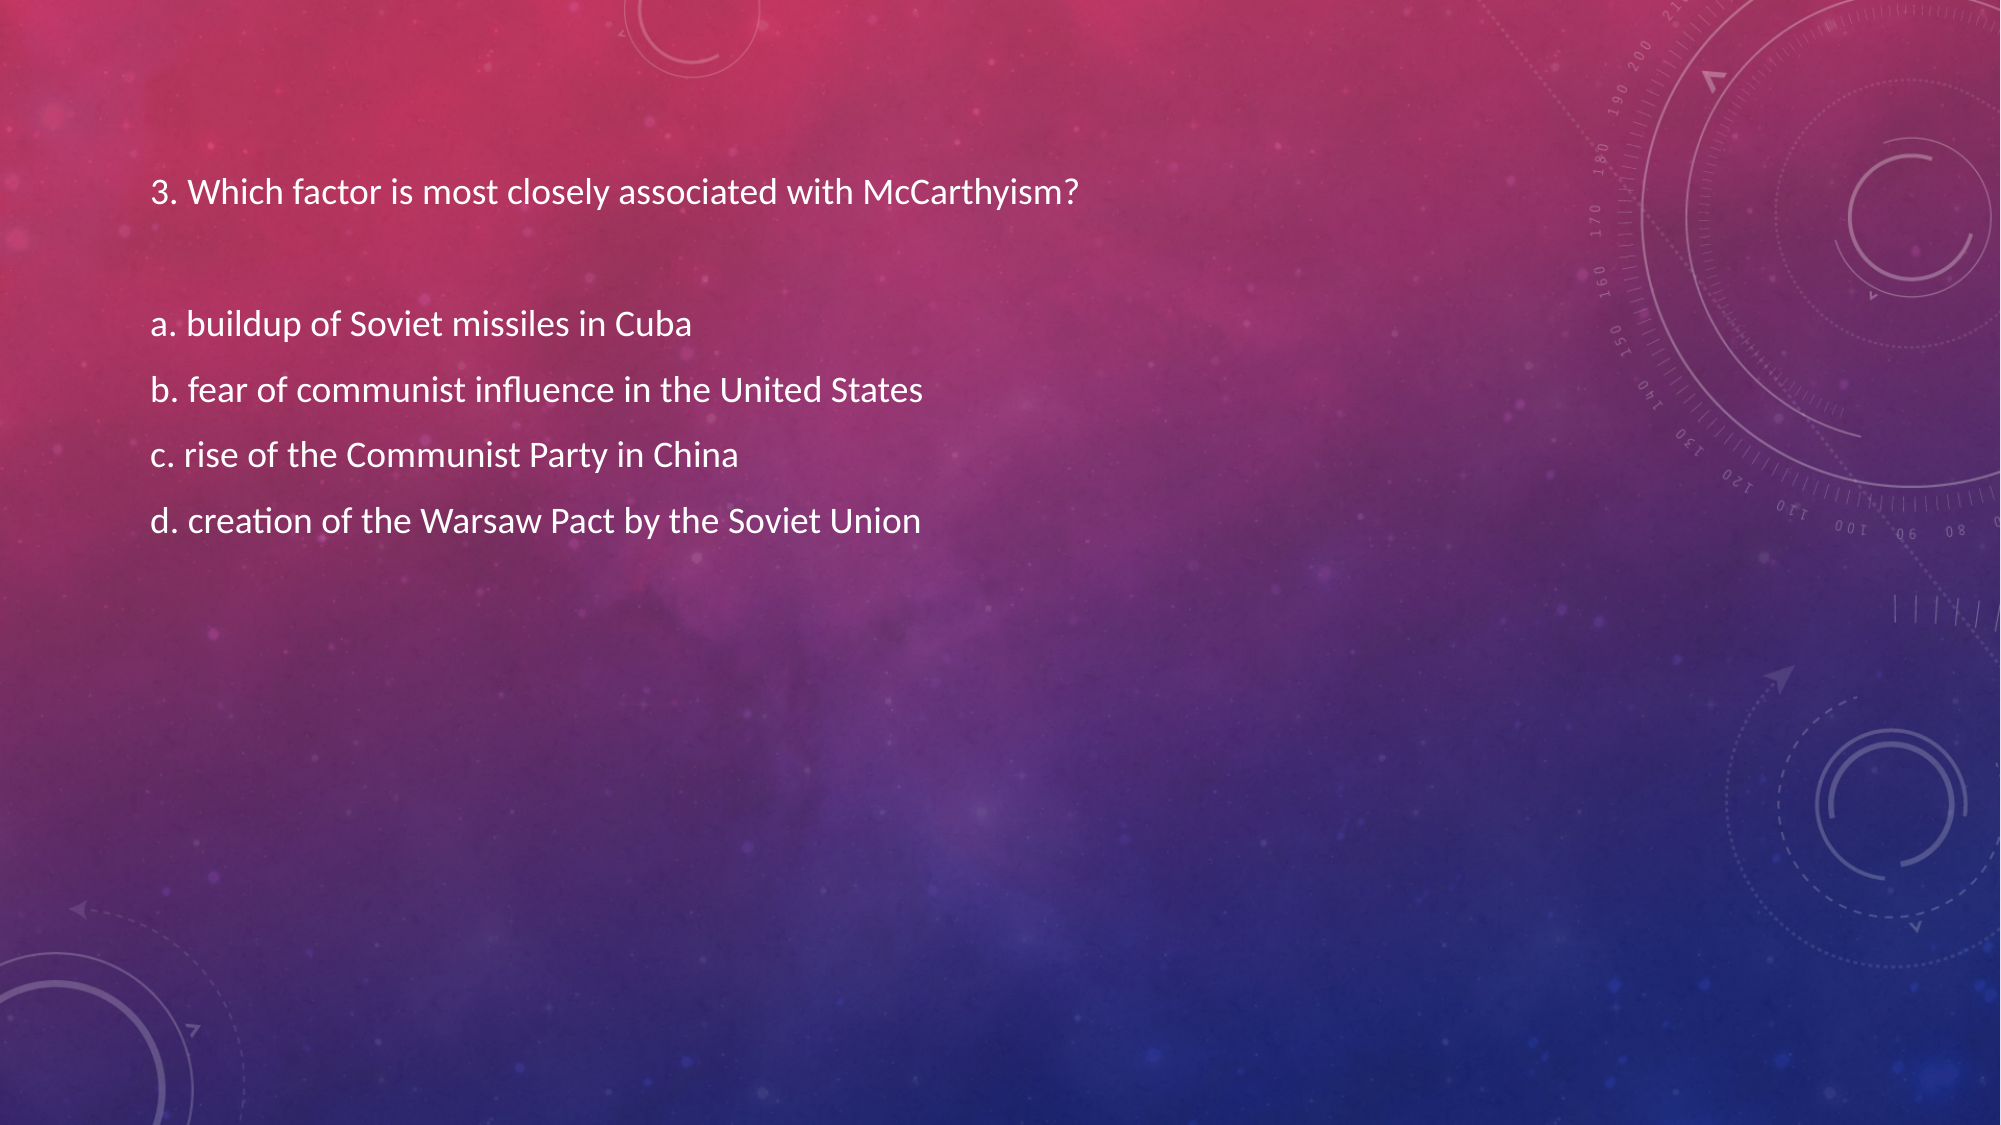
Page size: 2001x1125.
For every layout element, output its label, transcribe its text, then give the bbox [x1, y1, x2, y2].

picture [0, 0, 2001, 1125]
list 3. Which factor is most closely associated with McCarthyism? a. buildup of Soviet missiles in Cuba b. fear of communist influence in the United States c. rise of the Communist Party in China d. creation of the Warsaw Pact by the Soviet Union [135, 87, 1798, 687]
